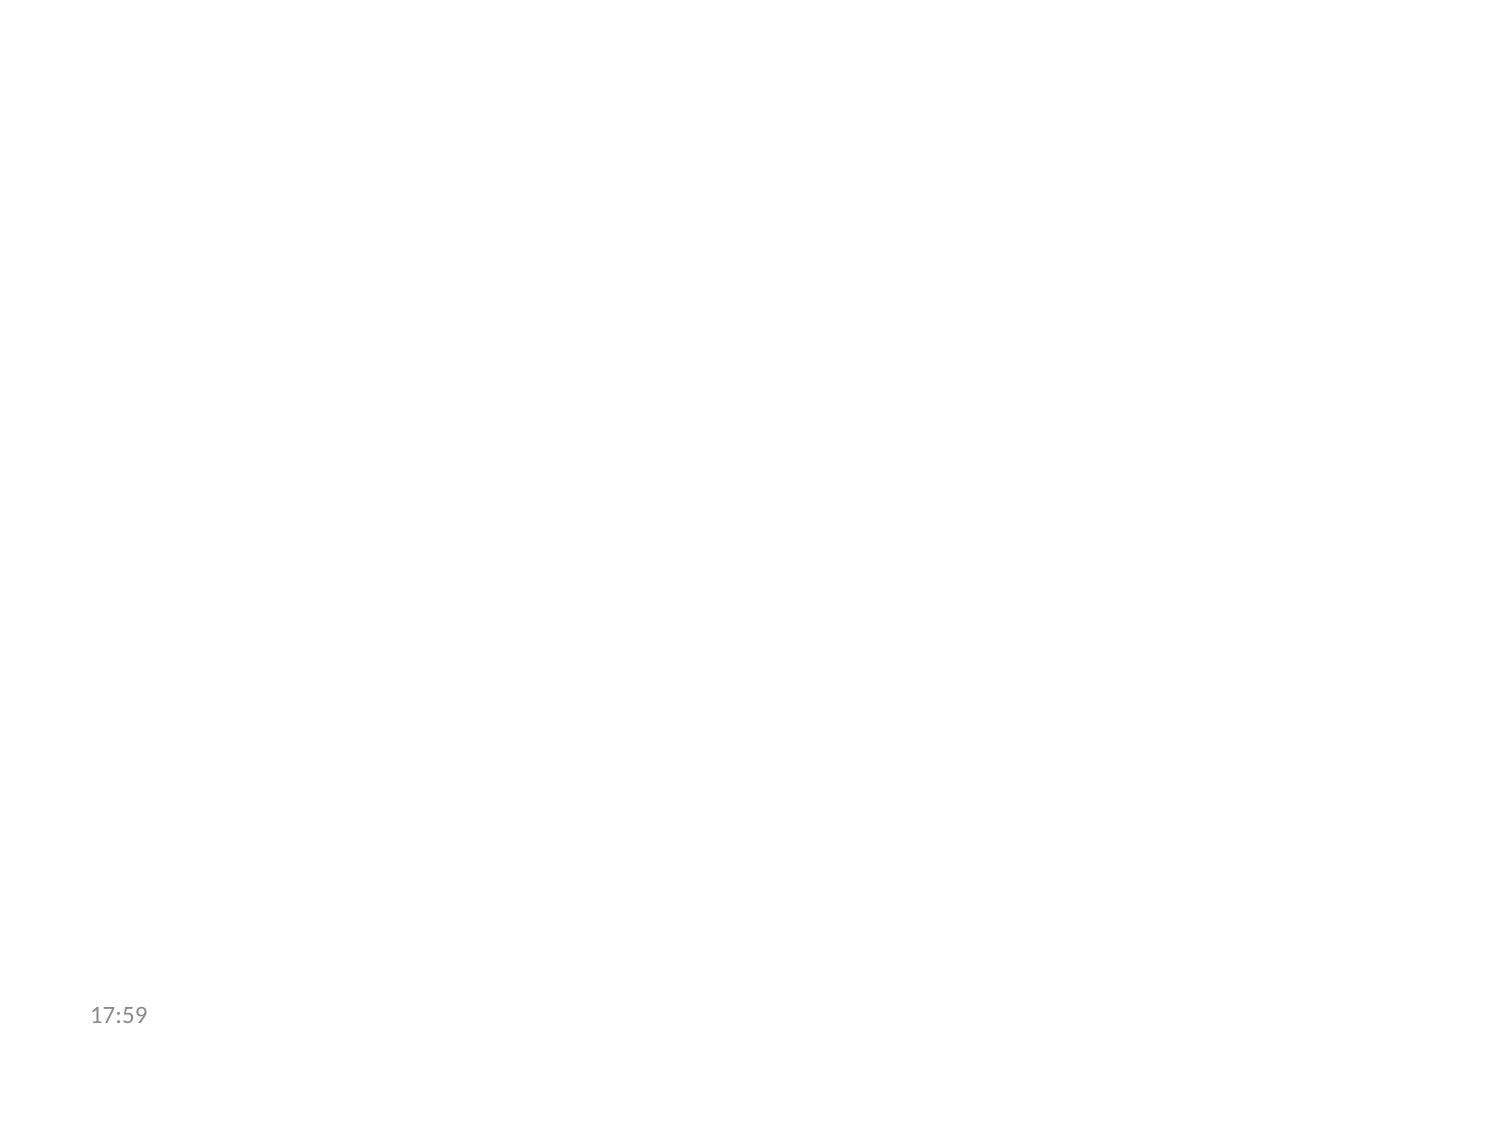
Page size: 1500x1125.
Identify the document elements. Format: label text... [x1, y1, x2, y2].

text_box 15:35 [75, 983, 425, 1044]
